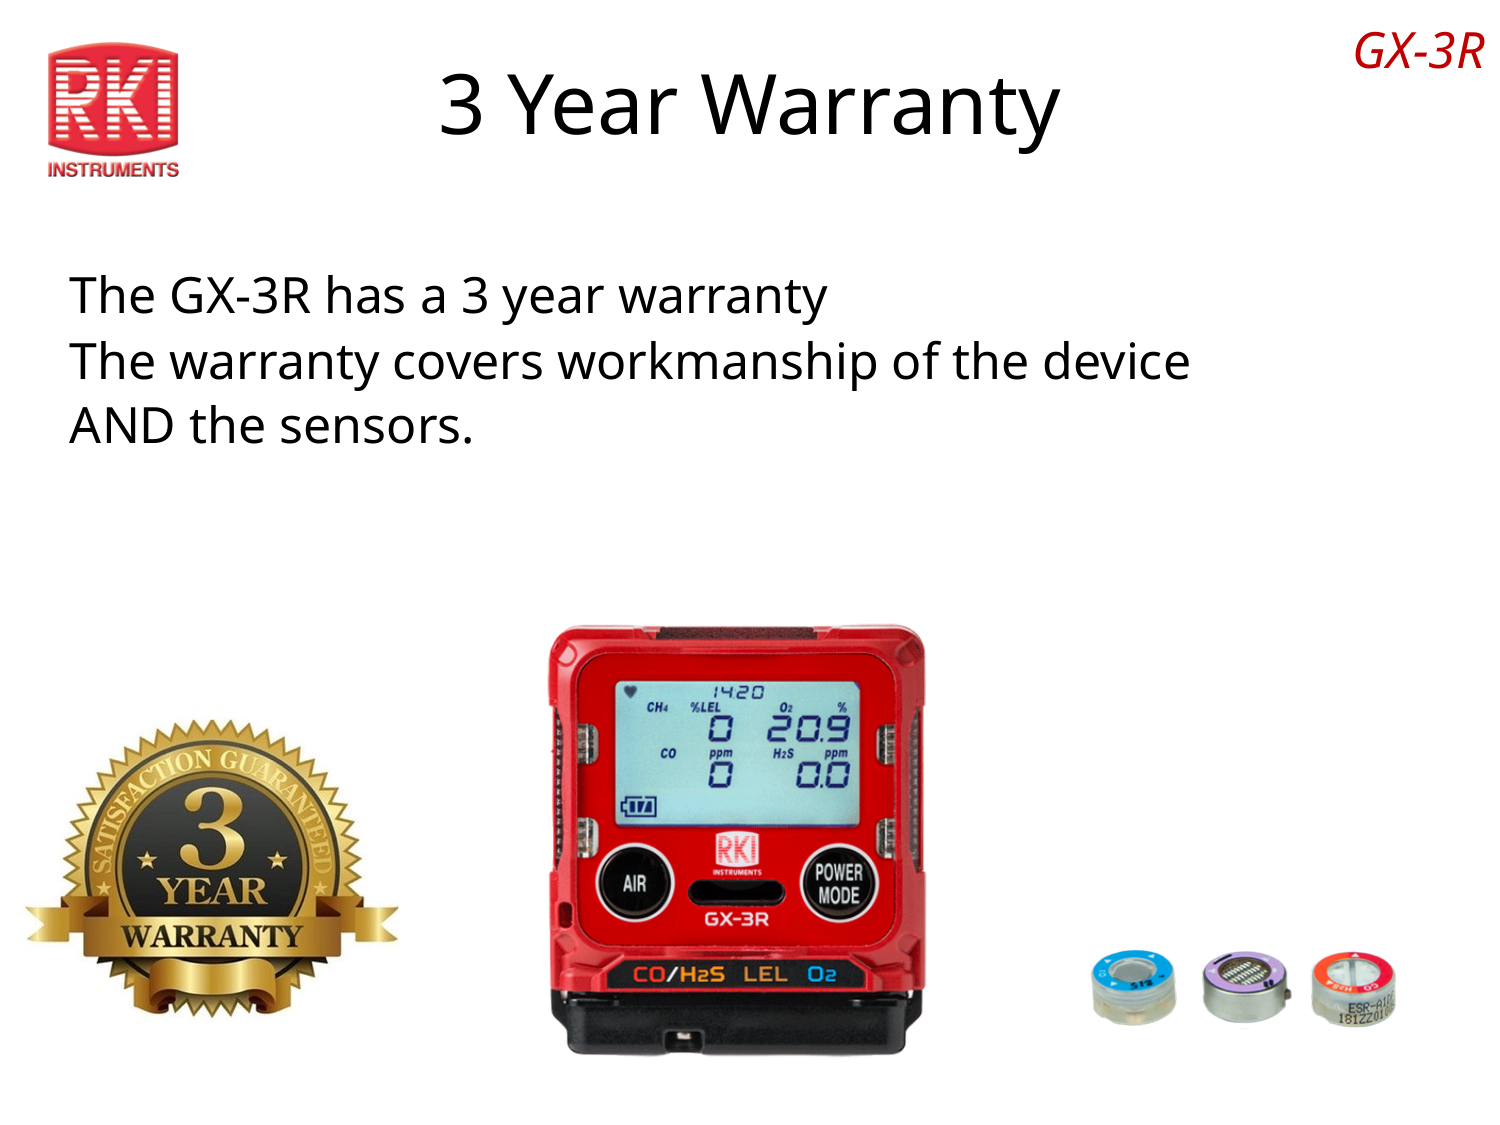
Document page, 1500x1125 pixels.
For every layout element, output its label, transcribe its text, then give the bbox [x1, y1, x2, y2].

title 3 Year Warranty [0, 0, 1500, 203]
text_box AND the sensors. [55, 386, 612, 461]
picture [0, 657, 424, 1082]
text_box The warranty covers workmanship of the device [55, 321, 1280, 397]
text_box GX-3R [1307, 11, 1500, 87]
picture [524, 602, 950, 1082]
text_box The GX-3R has a 3 year warranty [55, 255, 950, 321]
picture [1050, 948, 1435, 1029]
